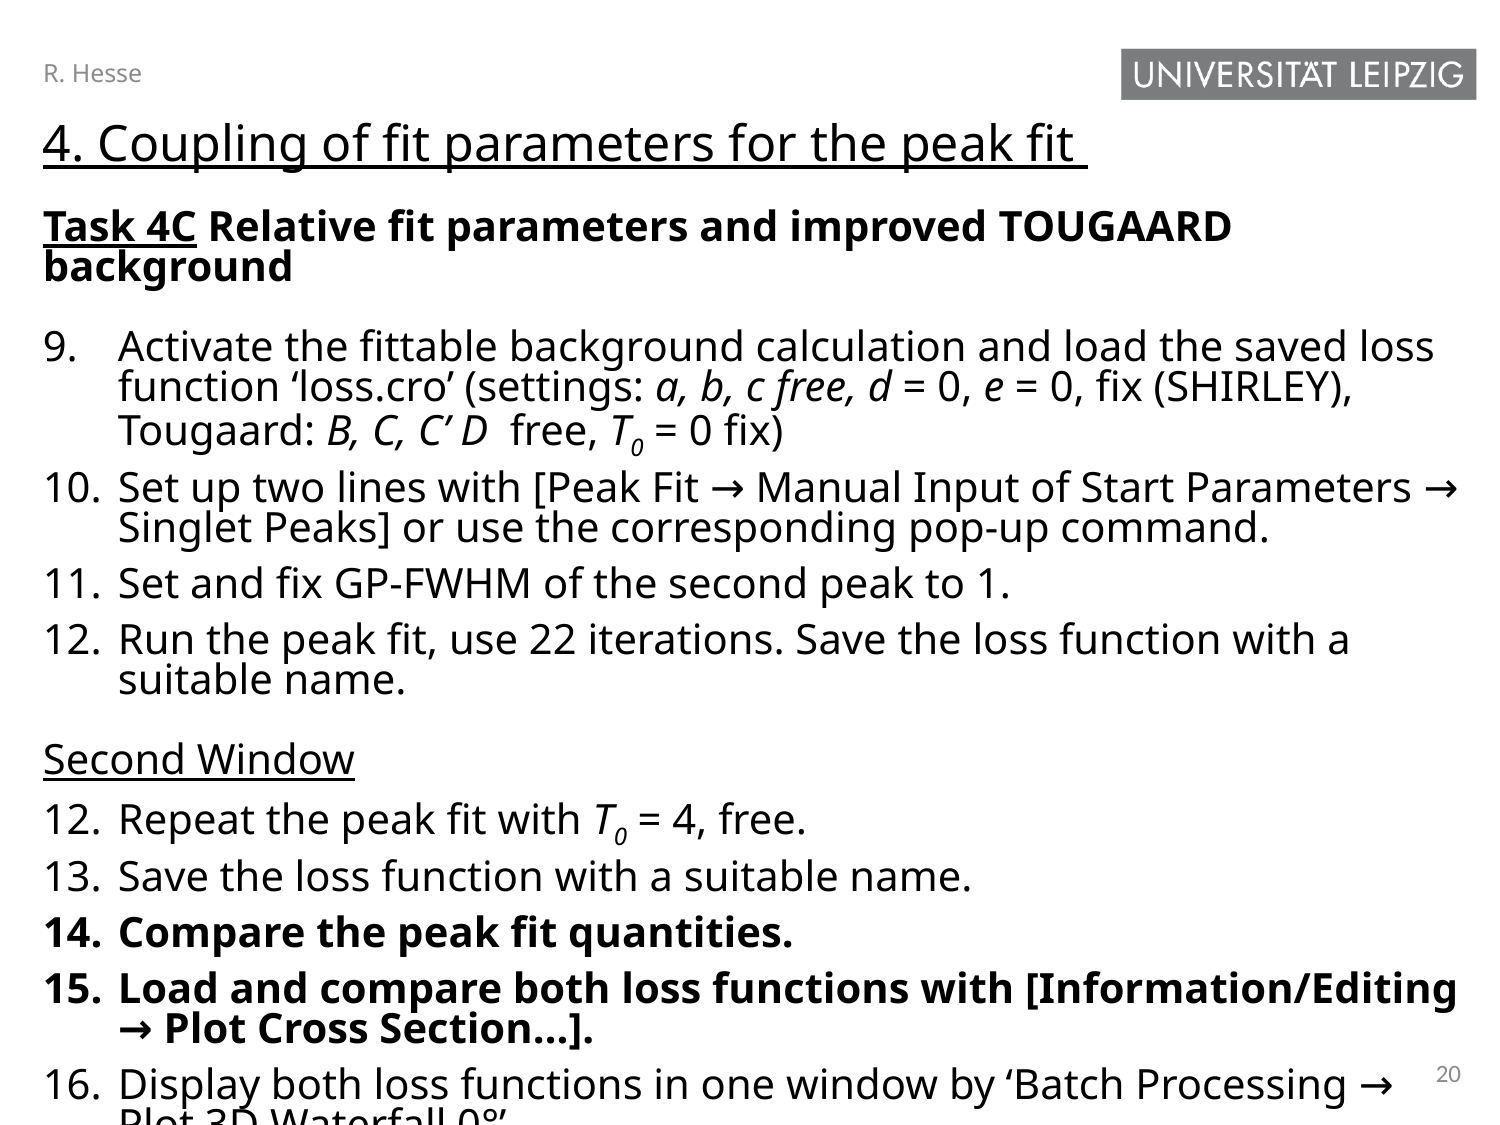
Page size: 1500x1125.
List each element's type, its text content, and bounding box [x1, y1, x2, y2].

text_box Task 4C Relative fit parameters and improved Tougaard background Activate the fittable background calculation and load the saved loss function ‘loss.cro’ (settings: a, b, c free, d = 0, e = 0, fix (Shirley), Tougaard: B, C, C’ D free, T0 = 0 fix) Set up two lines with [Peak Fit → Manual Input of Start Parameters → Singlet Peaks] or use the corresponding pop-up command. Set and fix GP-FWHM of the second peak to 1. Run the peak fit, use 22 iterations. Save the loss function with a suitable name. Second Window Repeat the peak fit with T0 = 4, free. Save the loss function with a suitable name. Compare the peak fit quantities. Load and compare both loss functions with [Information/Editing → Plot Cross Section…]. Display both loss functions in one window by ‘Batch Processing → Plot 3D Waterfall 0°’. [28, 201, 1477, 1125]
picture [1410, 48, 1477, 100]
footer R. Hesse [28, 44, 1410, 105]
text_box 4. Coupling of fit parameters for the peak fit [28, 104, 1269, 179]
